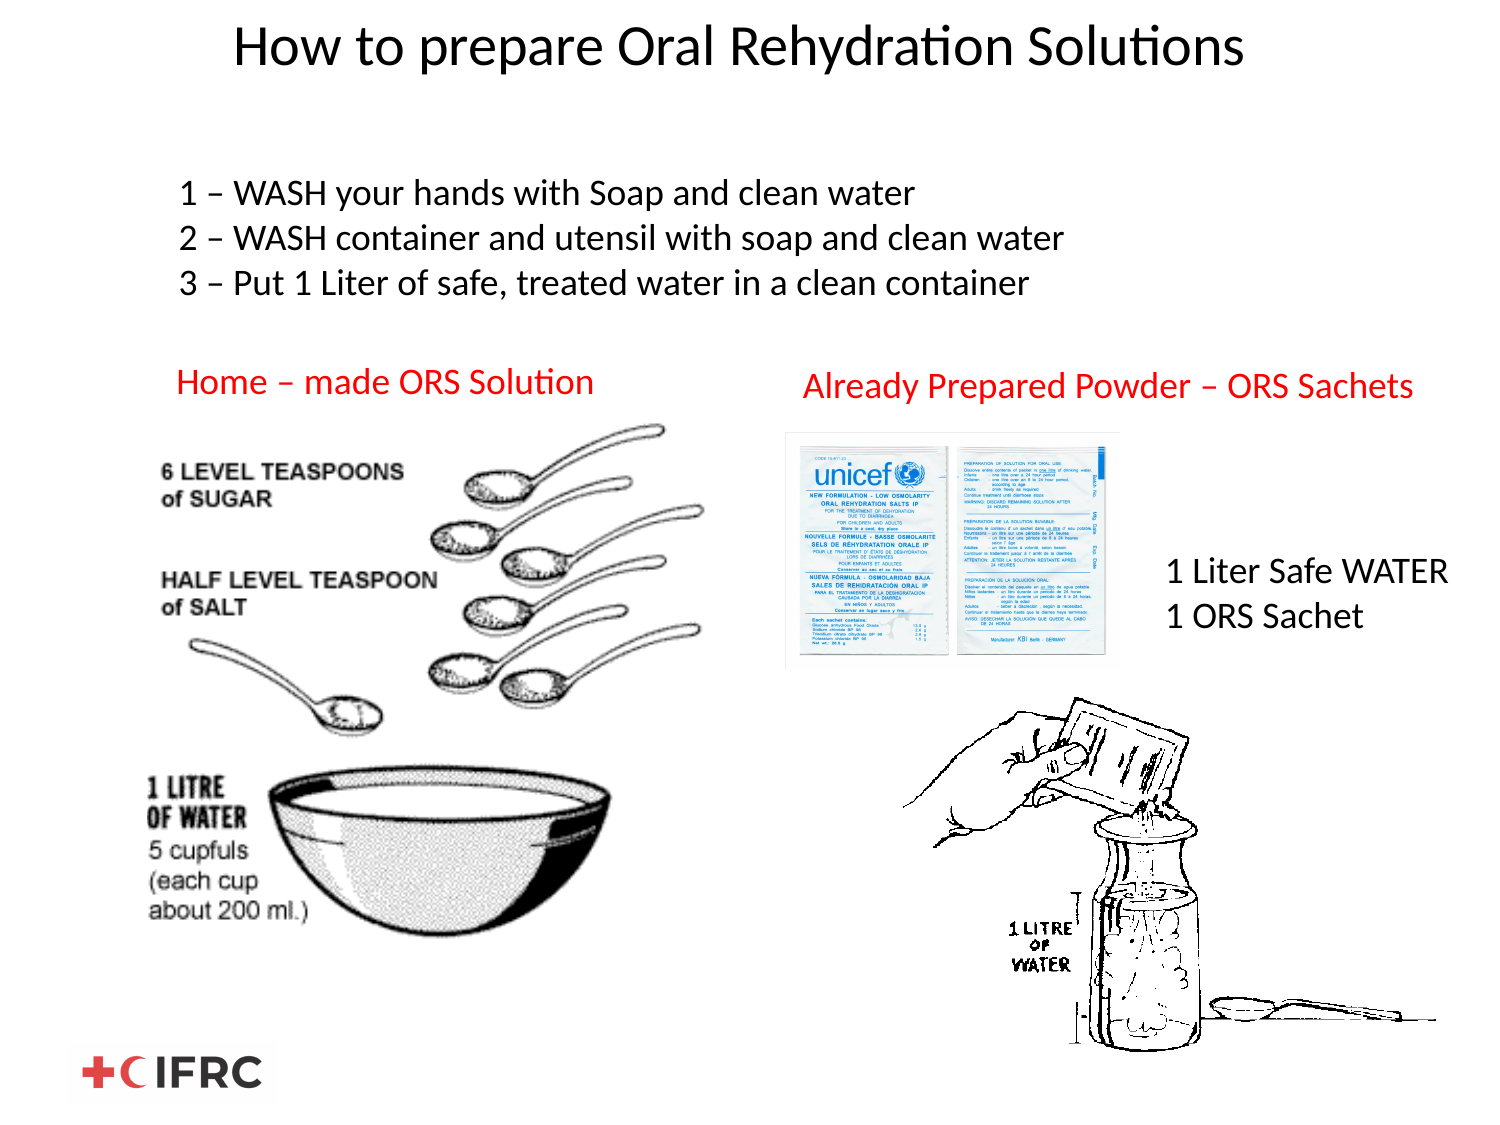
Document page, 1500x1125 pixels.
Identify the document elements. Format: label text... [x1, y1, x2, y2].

text_box 1 – WASH your hands with Soap and clean water 2 – WASH container and utensil with soap and clean water 3 – Put 1 Liter of safe, treated water in a clean container [163, 160, 1081, 311]
picture [147, 396, 711, 946]
text_box Home – made ORS Solution [161, 349, 610, 395]
picture [68, 1042, 277, 1103]
text_box 1 Liter Safe WATER 1 ORS Sachet [1150, 538, 1465, 644]
title How to prepare Oral Rehydration Solutions [64, 0, 1415, 136]
picture [785, 432, 1120, 669]
text_box Already Prepared Powder – ORS Sachets [788, 353, 1430, 414]
picture [903, 692, 1441, 1056]
